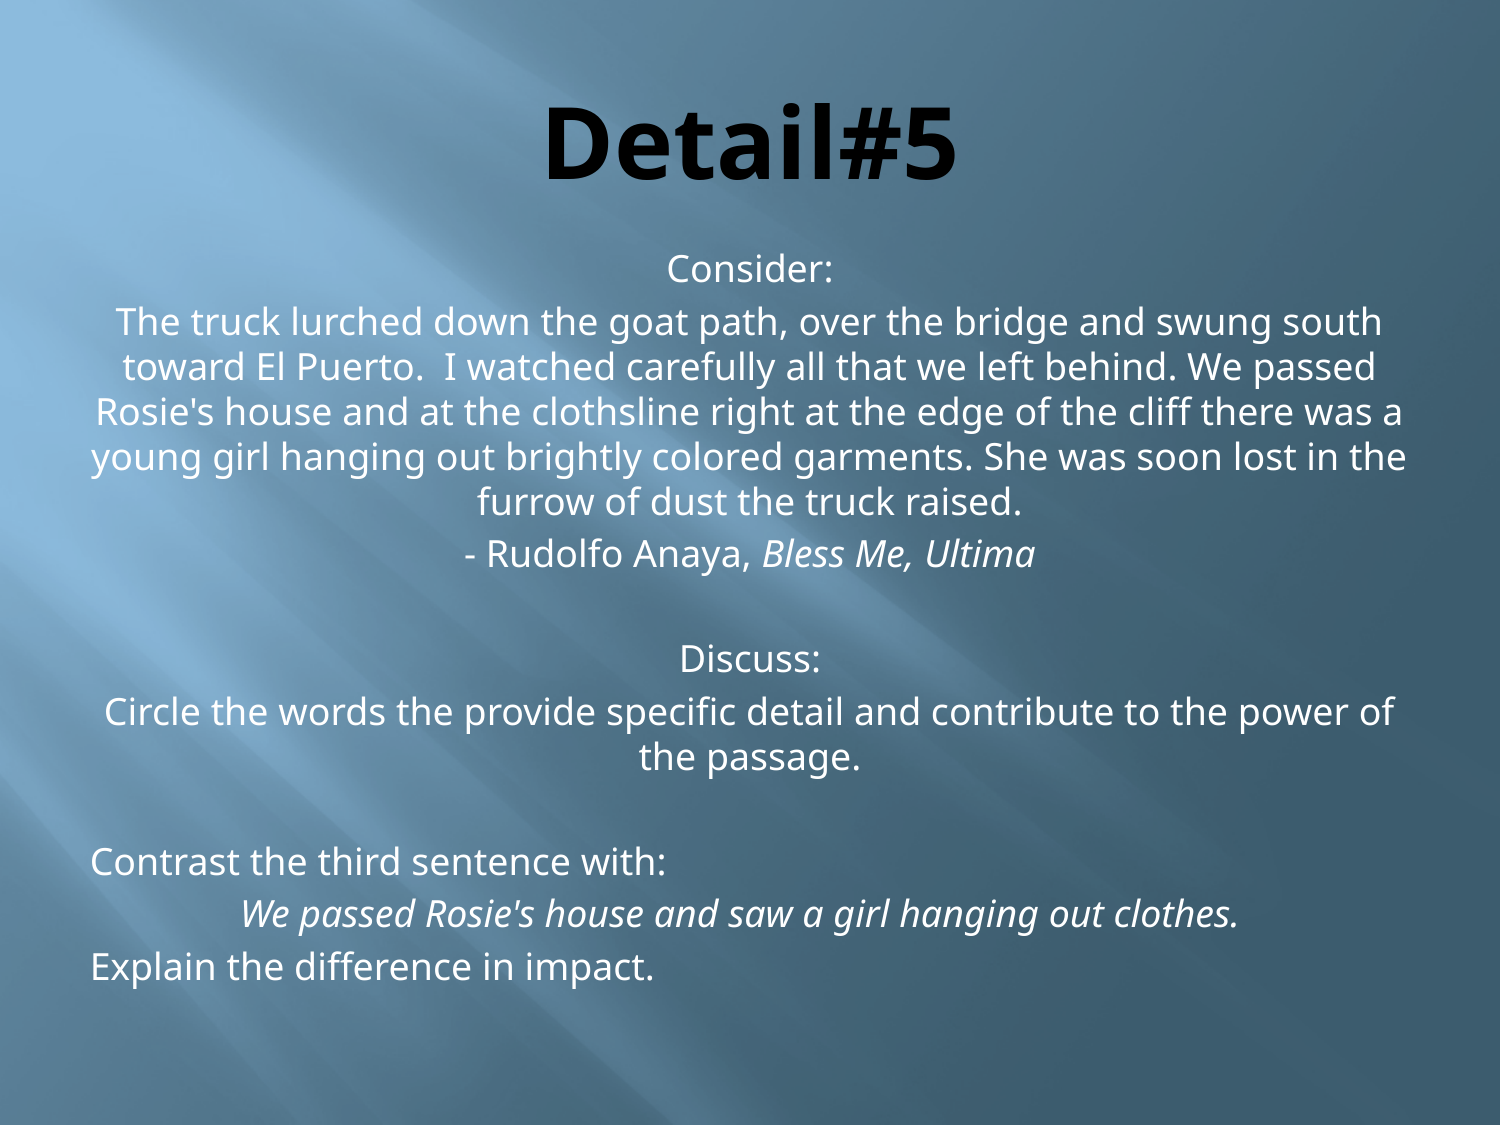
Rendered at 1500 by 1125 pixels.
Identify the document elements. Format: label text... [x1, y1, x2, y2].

title Detail#5 [75, 62, 1425, 200]
subtitle Consider: The truck lurched down the goat path, over the bridge and swung south toward El Puerto. I watched carefully all that we left behind. We passed Rosie's house and at the clothsline right at the edge of the cliff there was a young girl hanging out brightly colored garments. She was soon lost in the furrow of dust the truck raised. - Rudolfo Anaya, Bless Me, Ultima Discuss: Circle the words the provide specific detail and contribute to the power of the passage. Contrast the third sentence with: We passed Rosie's house and saw a girl hanging out clothes. Explain the difference in impact. [75, 237, 1425, 1025]
